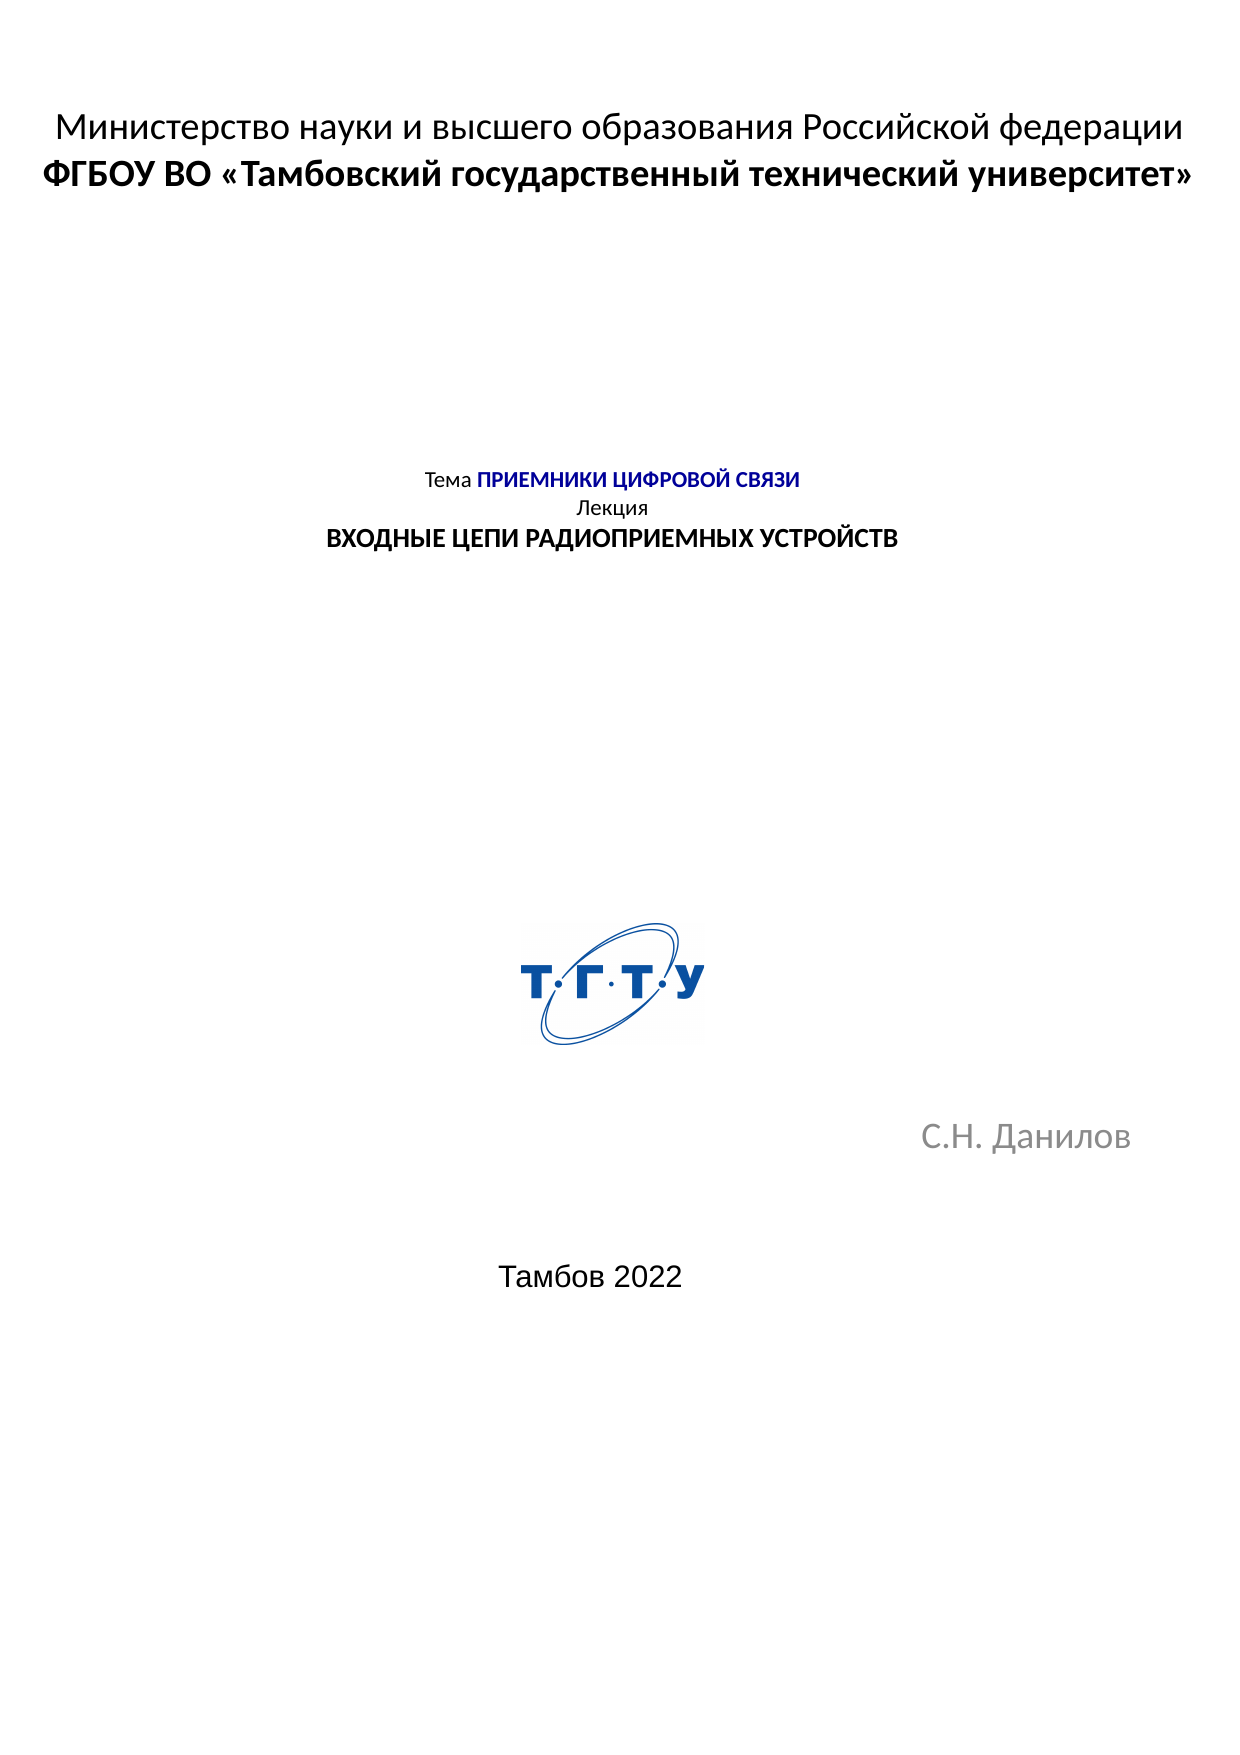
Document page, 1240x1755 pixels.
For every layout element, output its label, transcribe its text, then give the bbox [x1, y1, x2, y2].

text_box Тамбов 2022 [483, 1248, 698, 1301]
subtitle С.Н. Данилов [264, 1111, 1132, 1157]
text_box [520, 923, 705, 1046]
title Тема ПРИЕМНИКИ ЦИФРОВОЙ СВЯЗИ Лекция ВХОДНЫЕ ЦЕПИ РАДИОПРИЕМНЫХ УСТРОЙСТВ [17, 464, 1209, 631]
text_box Министерство науки и высшего образования Российской федерации ФГБОУ ВО «Тамбовский государственный технический университет» [23, 64, 1215, 231]
